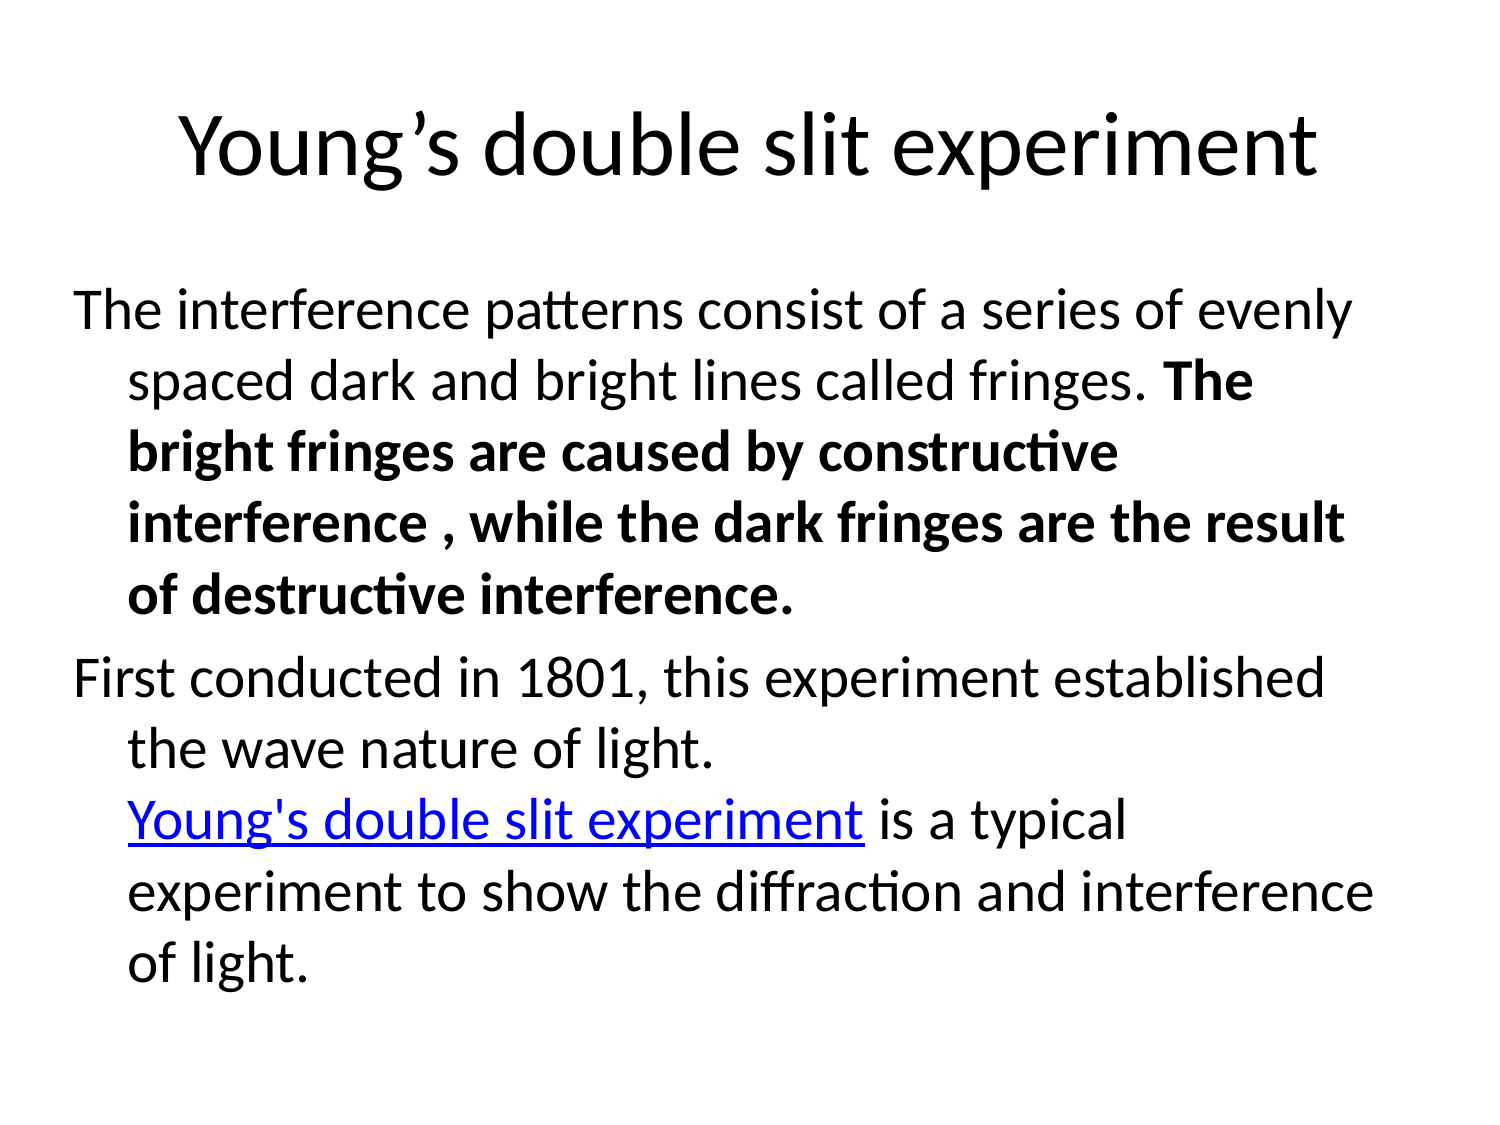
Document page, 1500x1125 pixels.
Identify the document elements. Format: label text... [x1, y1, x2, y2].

list The interference patterns consist of a series of evenly spaced dark and bright lines called fringes. The bright fringes are caused by constructive interference , while the dark fringes are the result of destructive interference. First conducted in 1801, this experiment established the wave nature of light. Young's double slit experiment is a typical experiment to show the diffraction and interference of light. [58, 262, 1425, 1005]
title Young’s double slit experiment [75, 45, 1425, 233]
